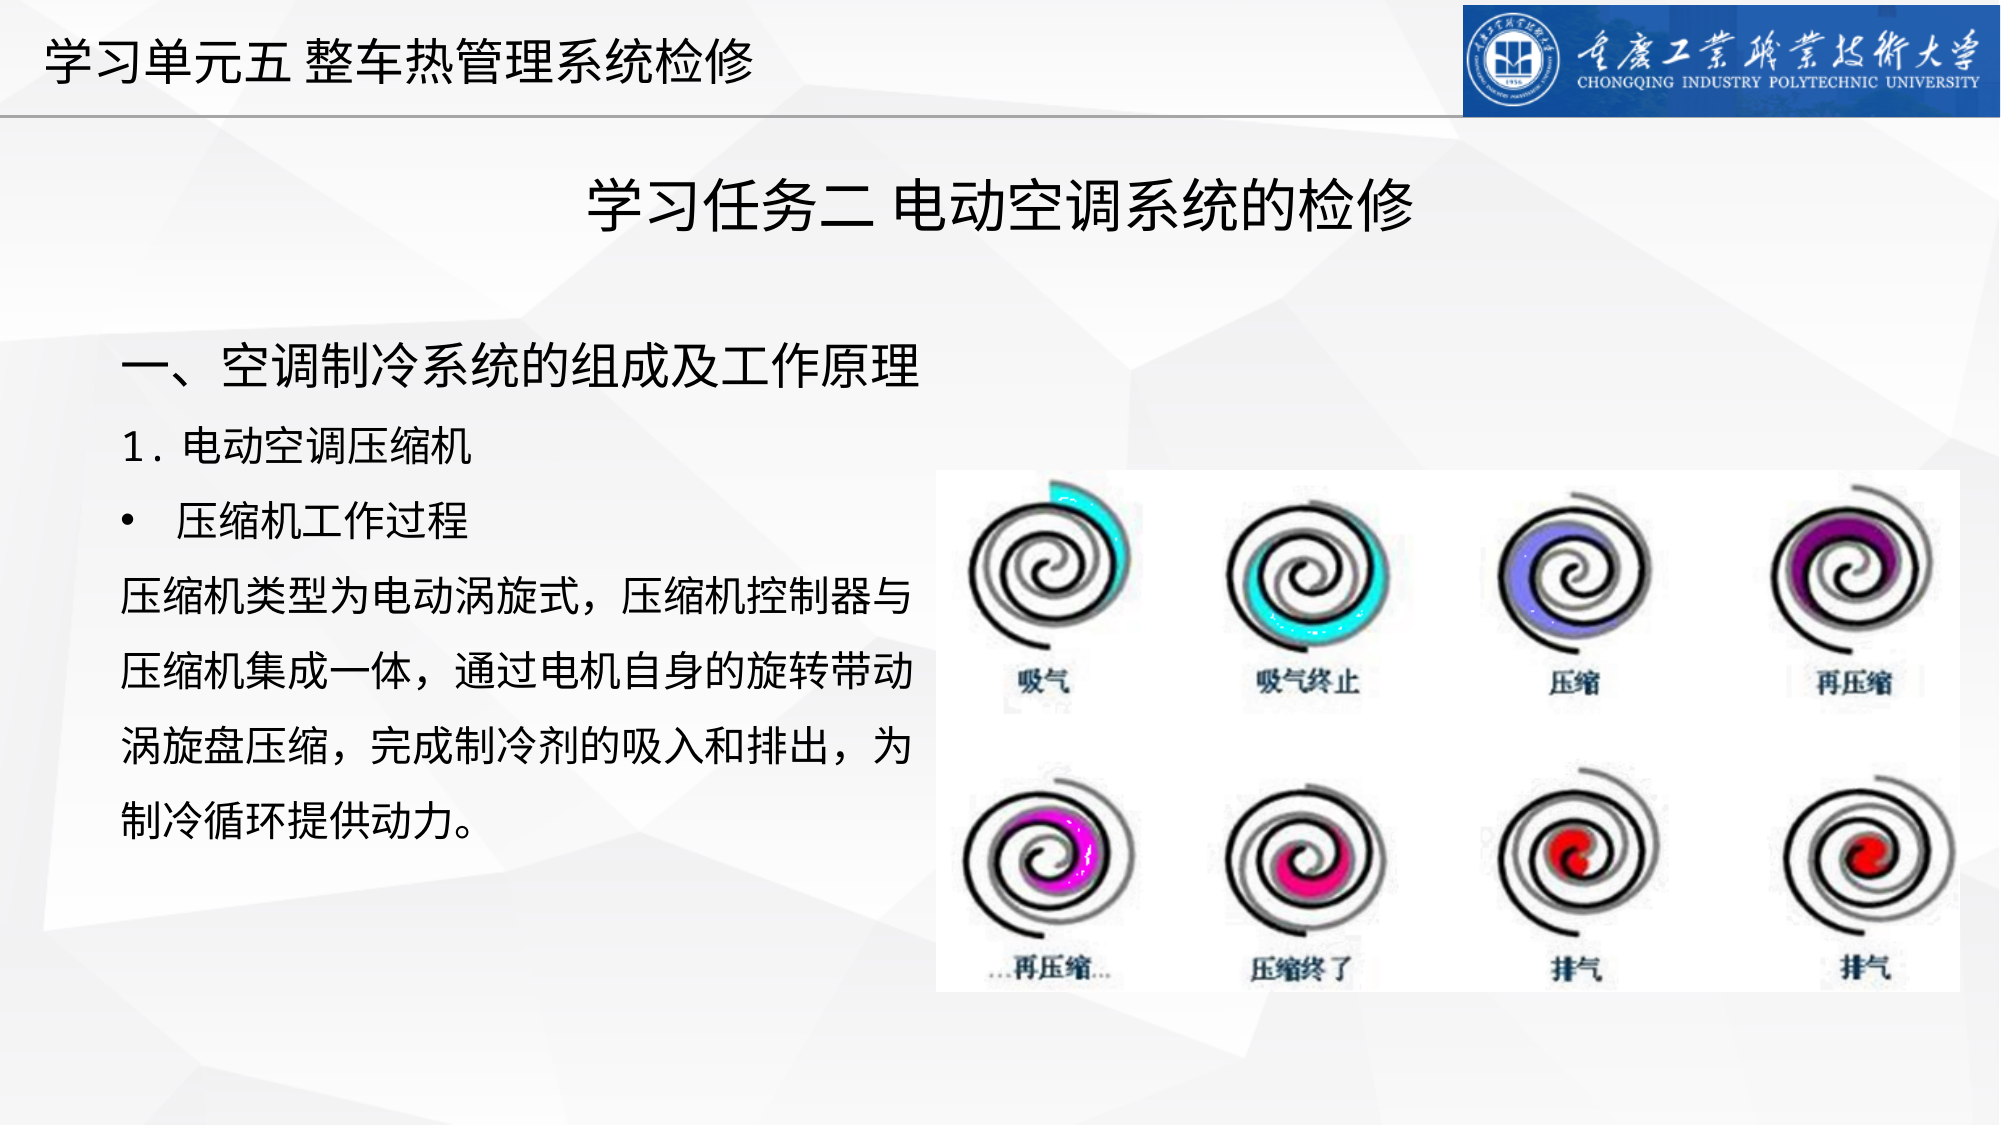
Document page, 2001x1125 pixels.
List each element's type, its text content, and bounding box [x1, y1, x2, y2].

picture [0, 0, 2001, 117]
text_box 一、空调制冷系统的组成及工作原理 1.电动空调压缩机 压缩机工作过程 压缩机类型为电动涡旋式，压缩机控制器与压缩机集成一体，通过电机自身的旋转带动涡旋盘压缩，完成制冷剂的吸入和排出，为制冷循环提供动力。 [105, 297, 937, 852]
picture [0, 118, 1999, 1125]
text_box 学习任务二 电动空调系统的检修 [433, 161, 1567, 247]
